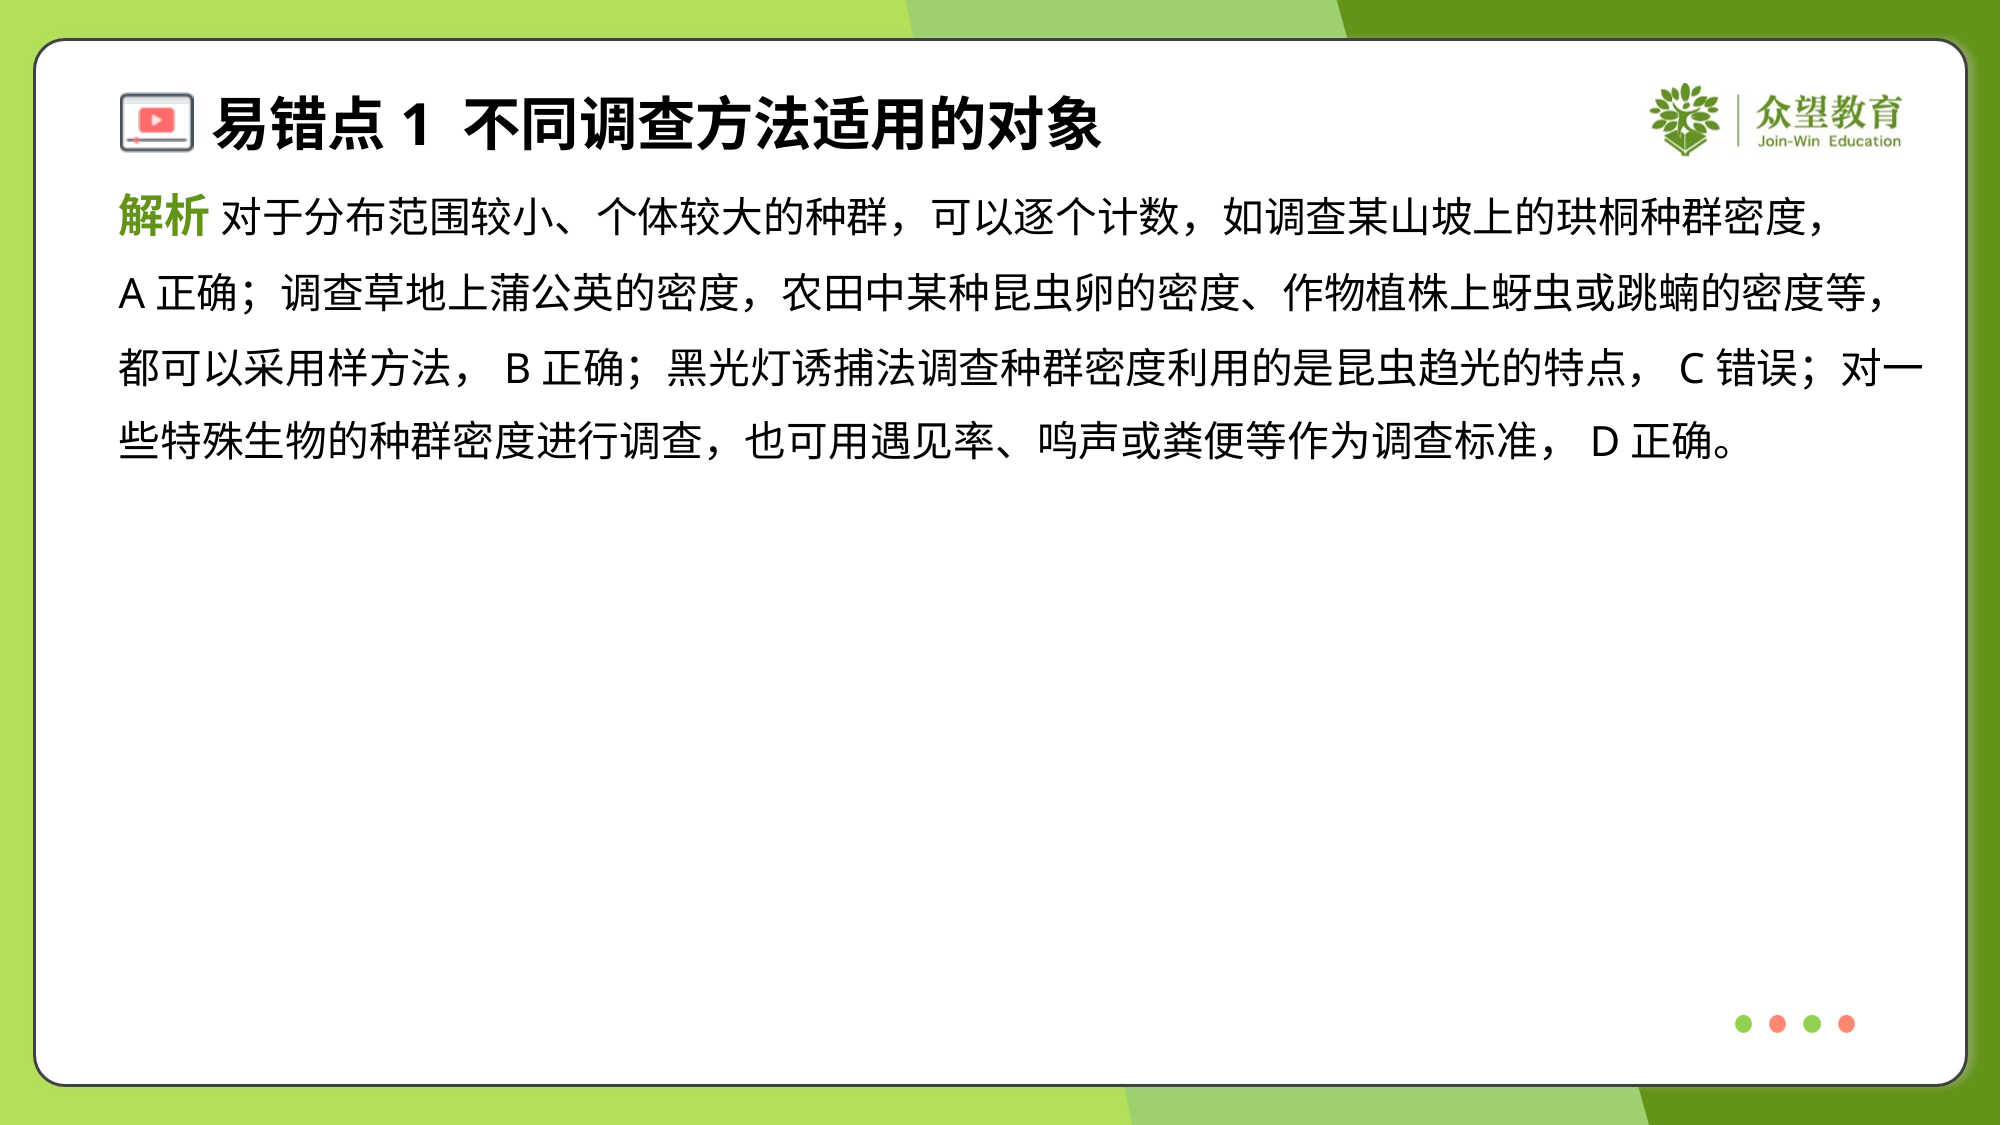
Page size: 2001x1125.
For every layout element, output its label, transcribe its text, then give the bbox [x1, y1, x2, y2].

picture [0, 0, 2000, 1125]
text_box 解析 对于分布范围较小、个体较大的种群，可以逐个计数，如调查某山坡上的珙桐种群密度， A正确；调查草地上蒲公英的密度，农田中某种昆虫卵的密度、作物植株上蚜虫或跳蝻的密度等， 都可以采用样方法，B正确；黑光灯诱捕法调查种群密度利用的是昆虫趋光的特点，C错误；对一 些特殊生物的种群密度进行调查，也可用遇见率、鸣声或粪便等作为调查标准，D正确。 [118, 164, 1883, 458]
